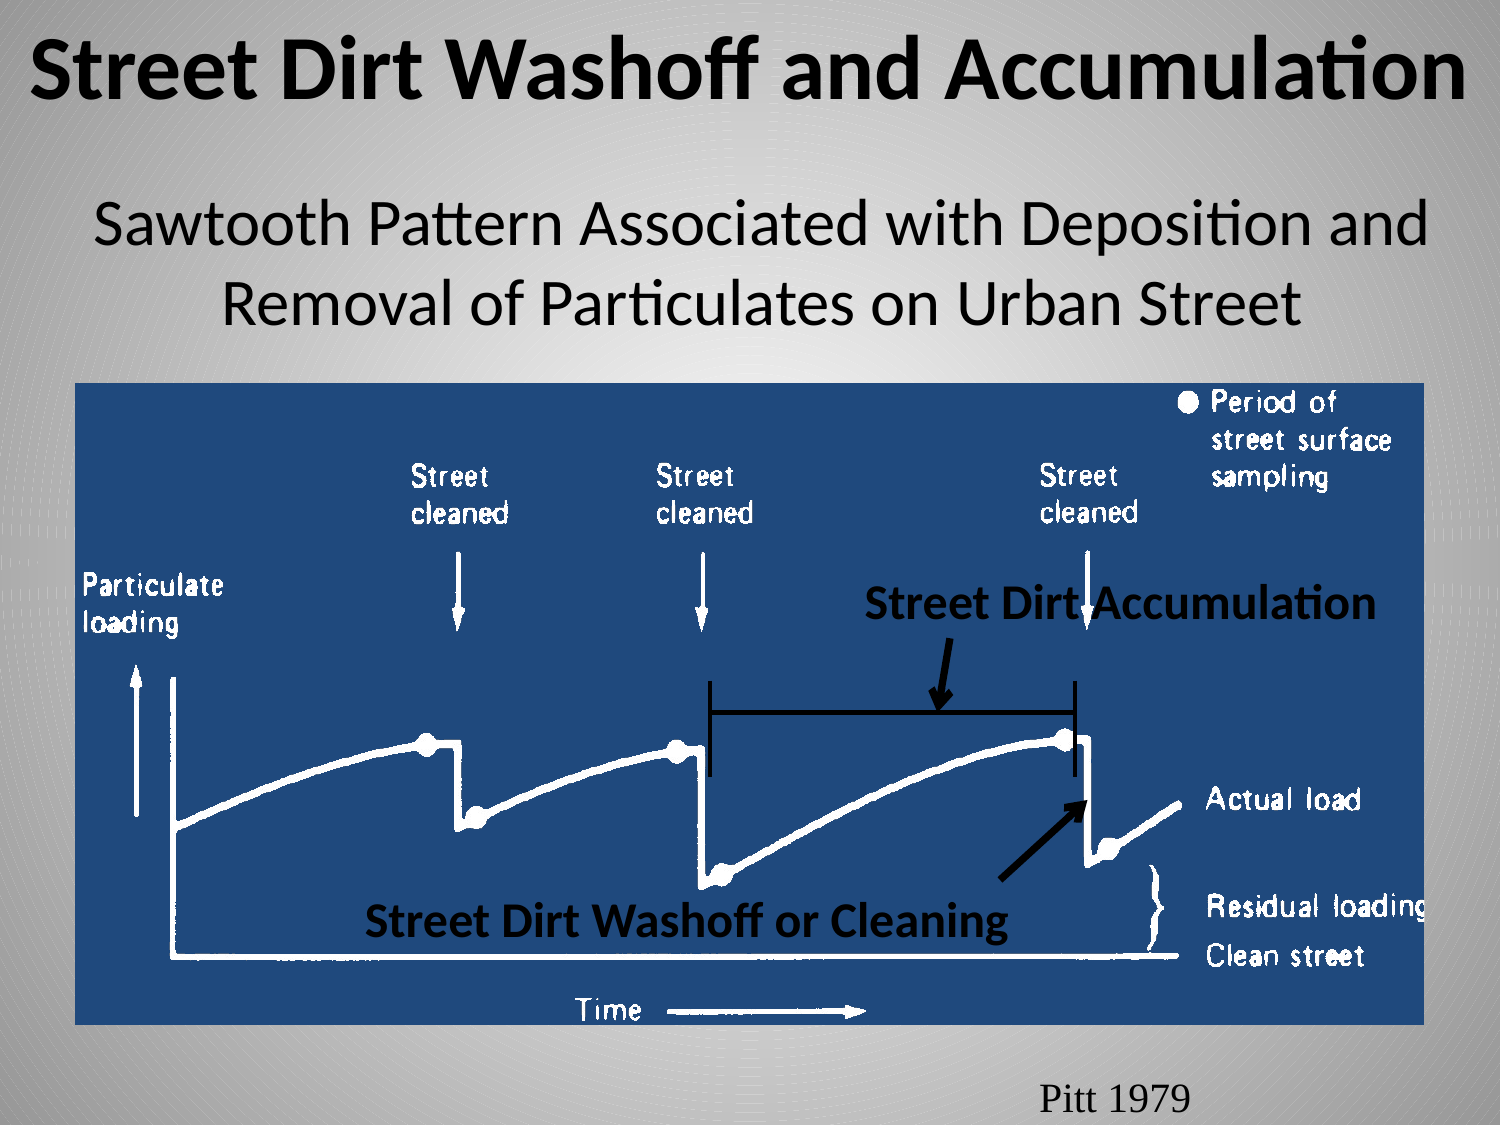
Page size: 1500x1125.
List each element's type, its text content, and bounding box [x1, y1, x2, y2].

text_box Street Dirt Washoff and Accumulation [0, 0, 1500, 125]
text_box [937, 638, 951, 711]
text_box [74, 382, 1425, 1125]
title Sawtooth Pattern Associated with Deposition and Removal of Particulates on Urban Street [50, 165, 1475, 353]
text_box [999, 799, 1088, 881]
